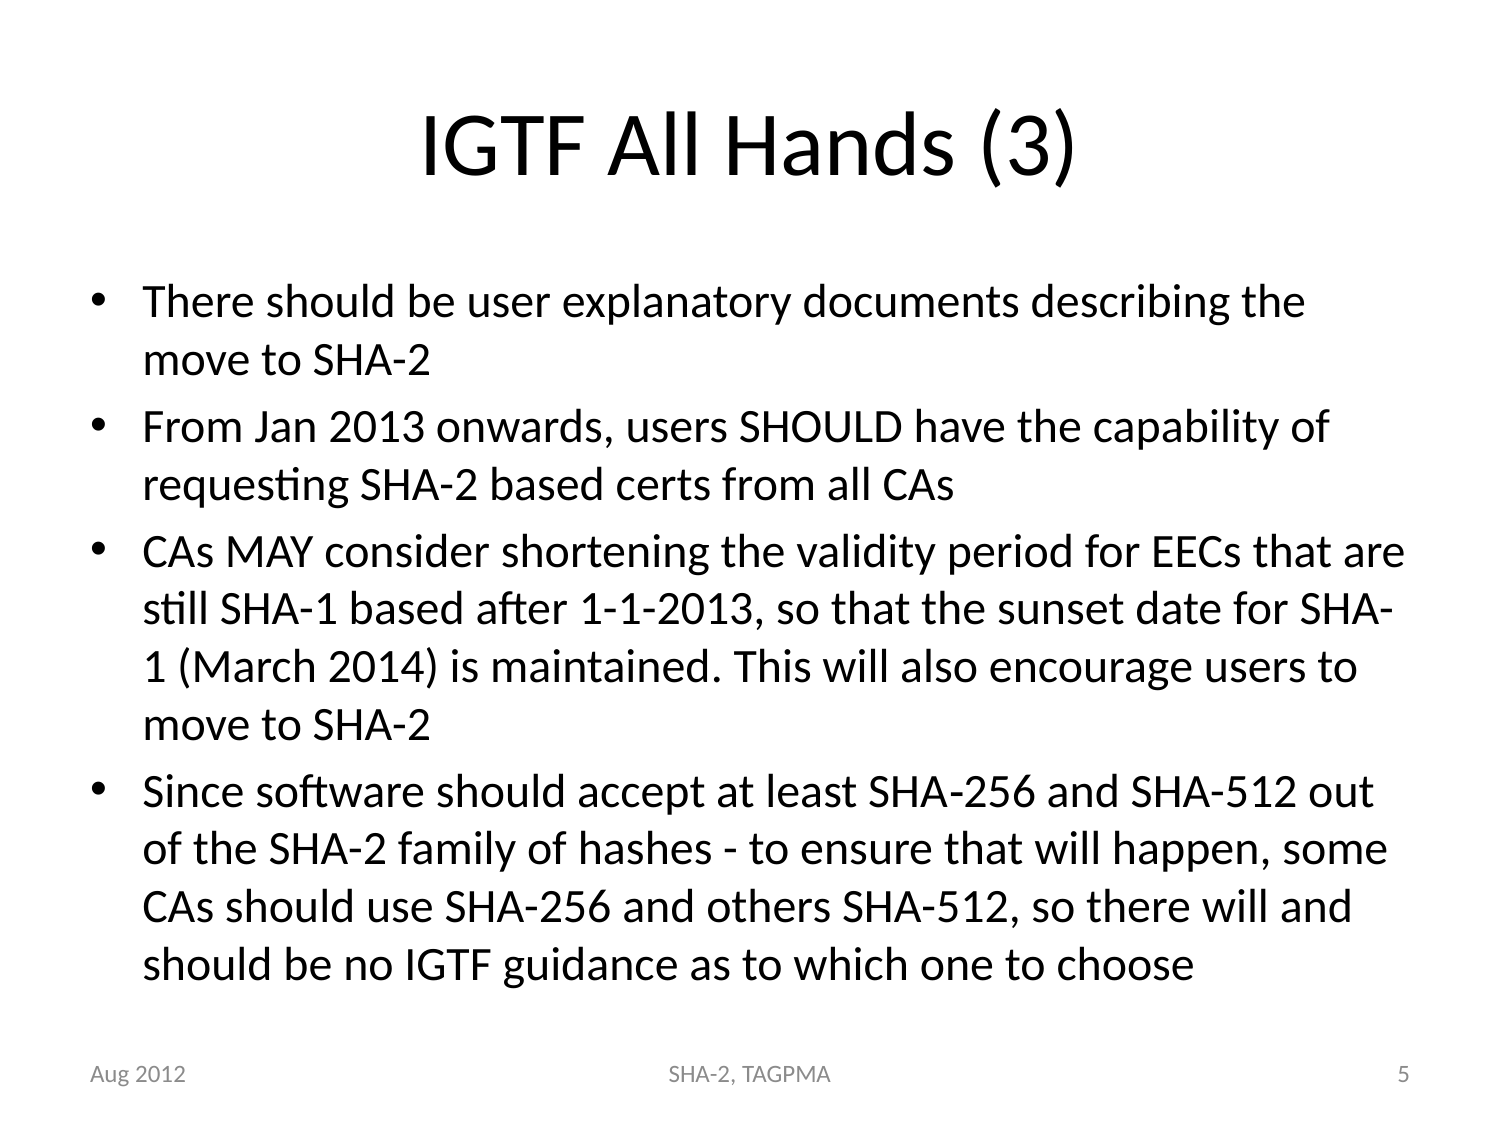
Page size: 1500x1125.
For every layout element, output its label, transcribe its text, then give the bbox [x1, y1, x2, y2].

title IGTF All Hands (3) [75, 45, 1425, 233]
list There should be user explanatory documents describing the move to SHA-2 From Jan 2013 onwards, users SHOULD have the capability of requesting SHA-2 based certs from all CAs CAs MAY consider shortening the validity period for EECs that are still SHA-1 based after 1-1-2013, so that the sunset date for SHA-1 (March 2014) is maintained. This will also encourage users to move to SHA-2 Since software should accept at least SHA‐256 and SHA-512 out of the SHA-2 family of hashes - to ensure that will happen, some CAs should use SHA-256 and others SHA-512, so there will and should be no IGTF guidance as to which one to choose [75, 262, 1425, 1005]
slide_number 5 [1074, 1042, 1425, 1103]
footer SHA-2, TAGPMA [512, 1042, 988, 1103]
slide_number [75, 1042, 425, 1103]
